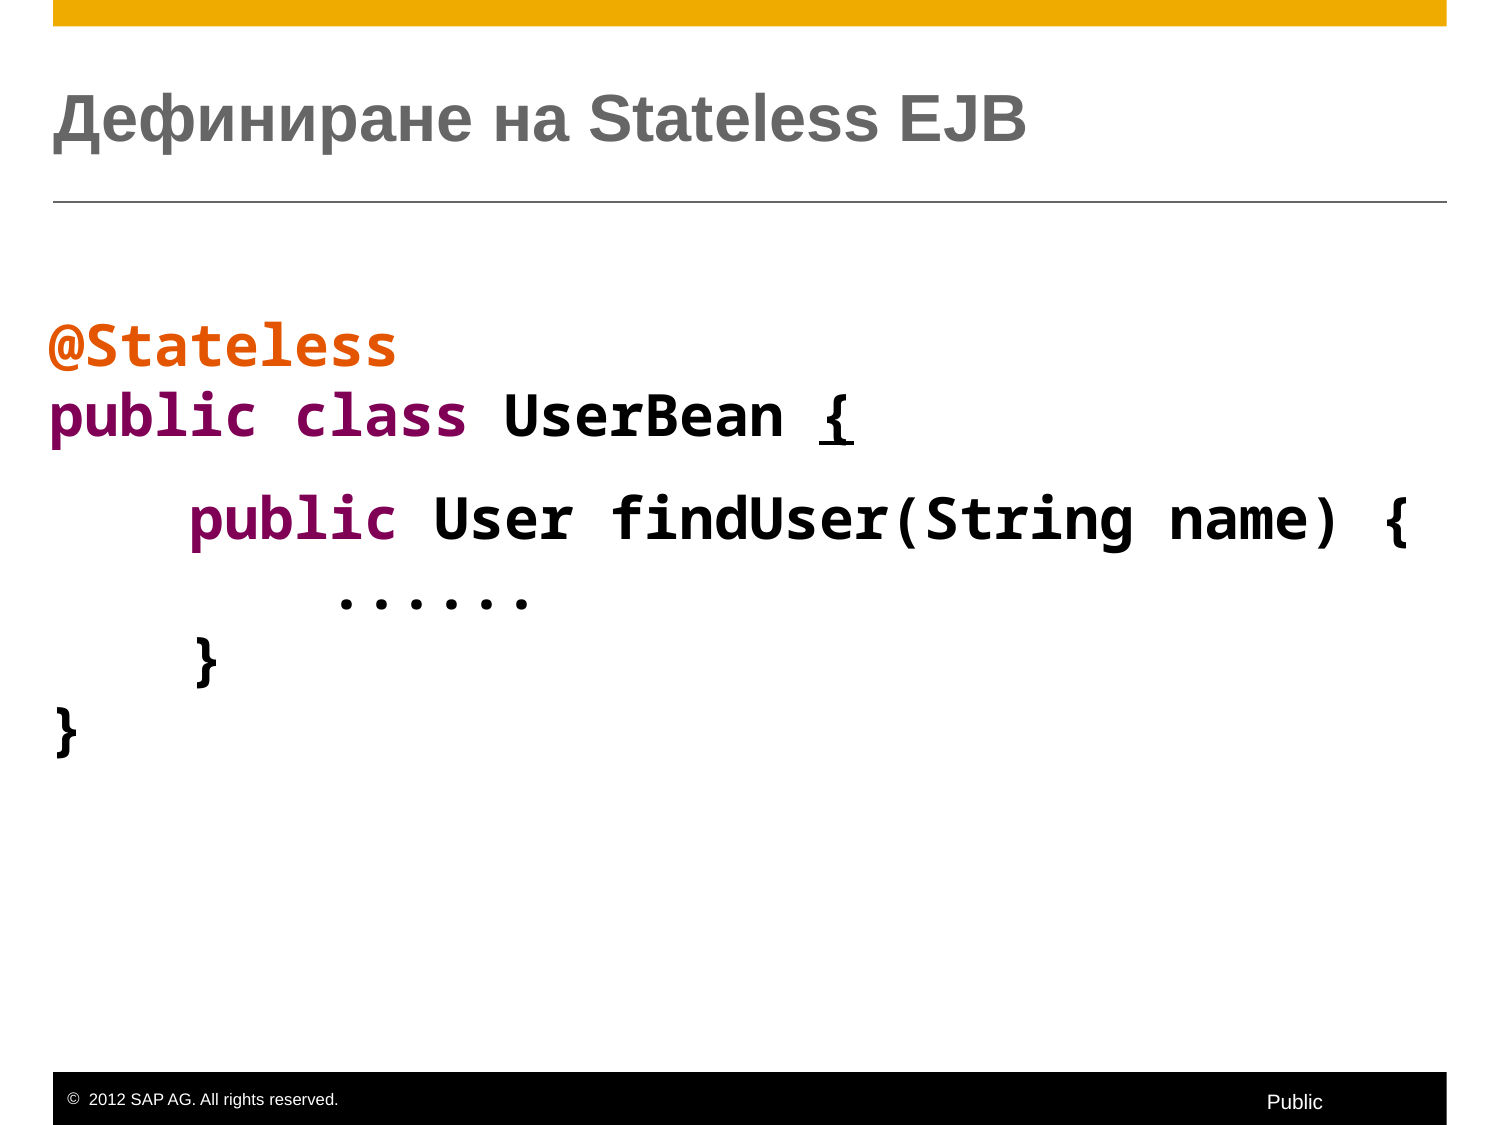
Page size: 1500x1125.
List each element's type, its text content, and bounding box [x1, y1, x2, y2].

list @Stateless public class UserBean { public User findUser(String name) { ...... } } [49, 307, 1443, 950]
title Дефиниране на Stateless EJB [53, 53, 1447, 178]
